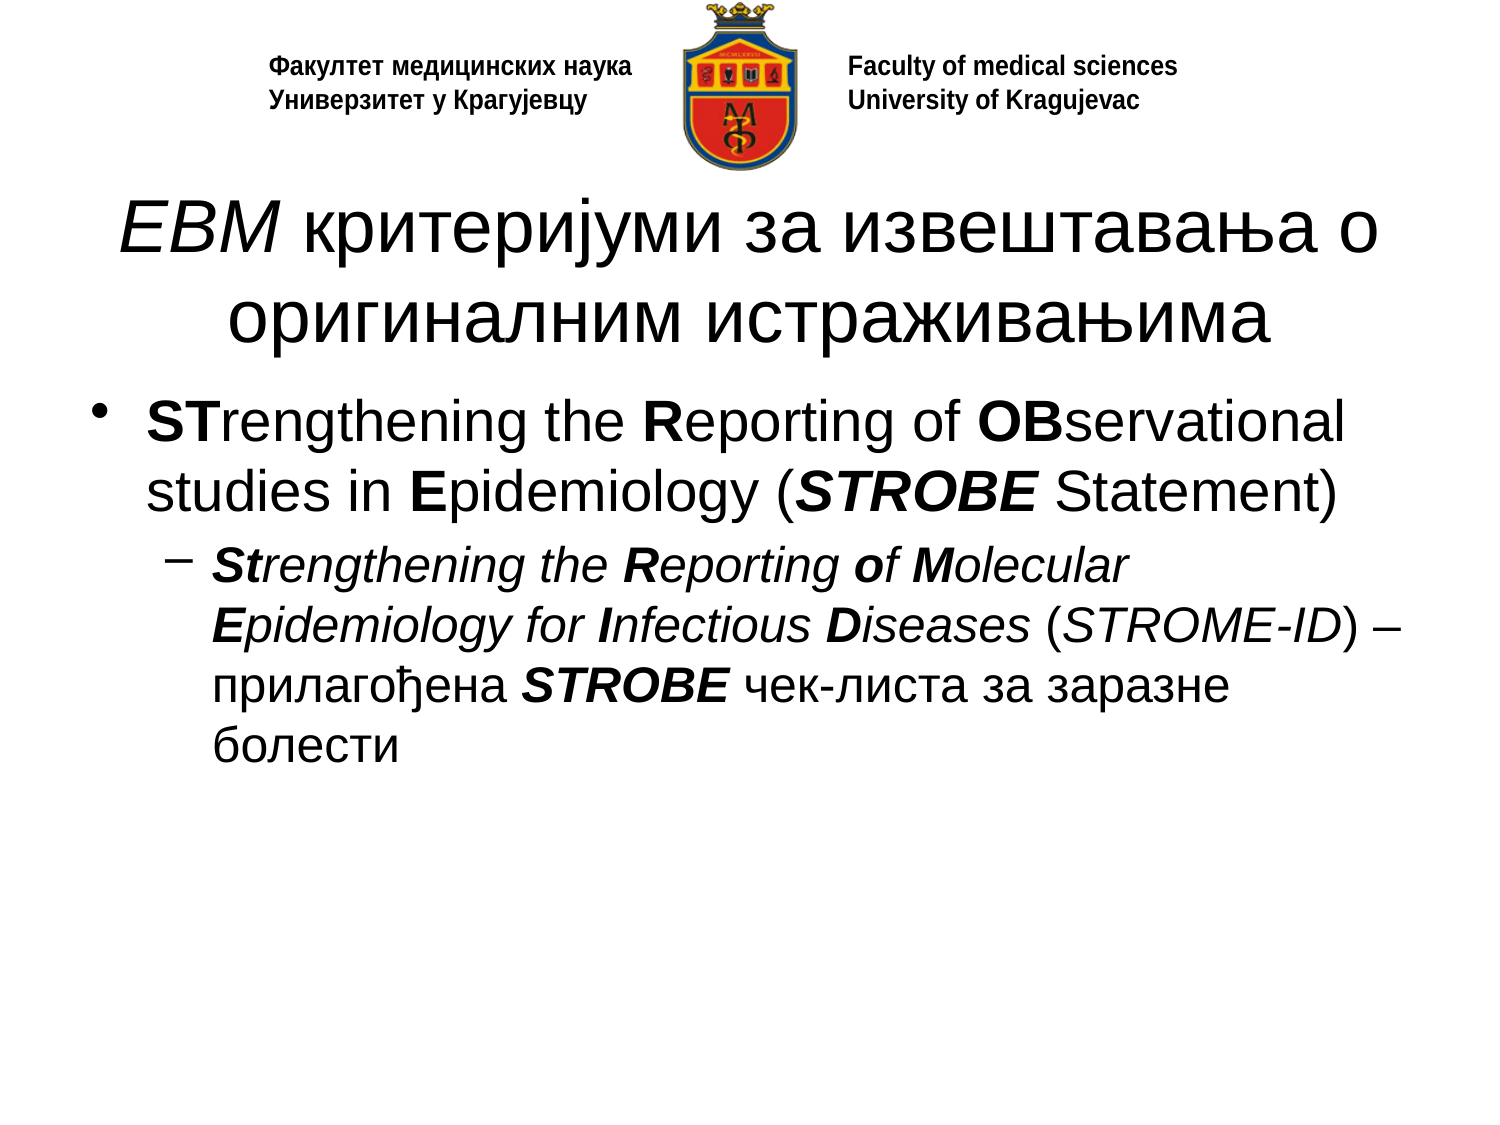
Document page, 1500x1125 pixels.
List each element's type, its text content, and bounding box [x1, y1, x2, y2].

list STrengthening the Reporting of OBservational studies in Epidemiology (STROBE Statement) Strengthening the Reporting of Molecular Epidemiology for Infectious Diseases (STROME-ID) – прилагођена STROBE чек-листа за заразне болести [74, 374, 1426, 1118]
title EBM критеријуми за извештавања о оригиналним истраживањима [74, 173, 1426, 362]
